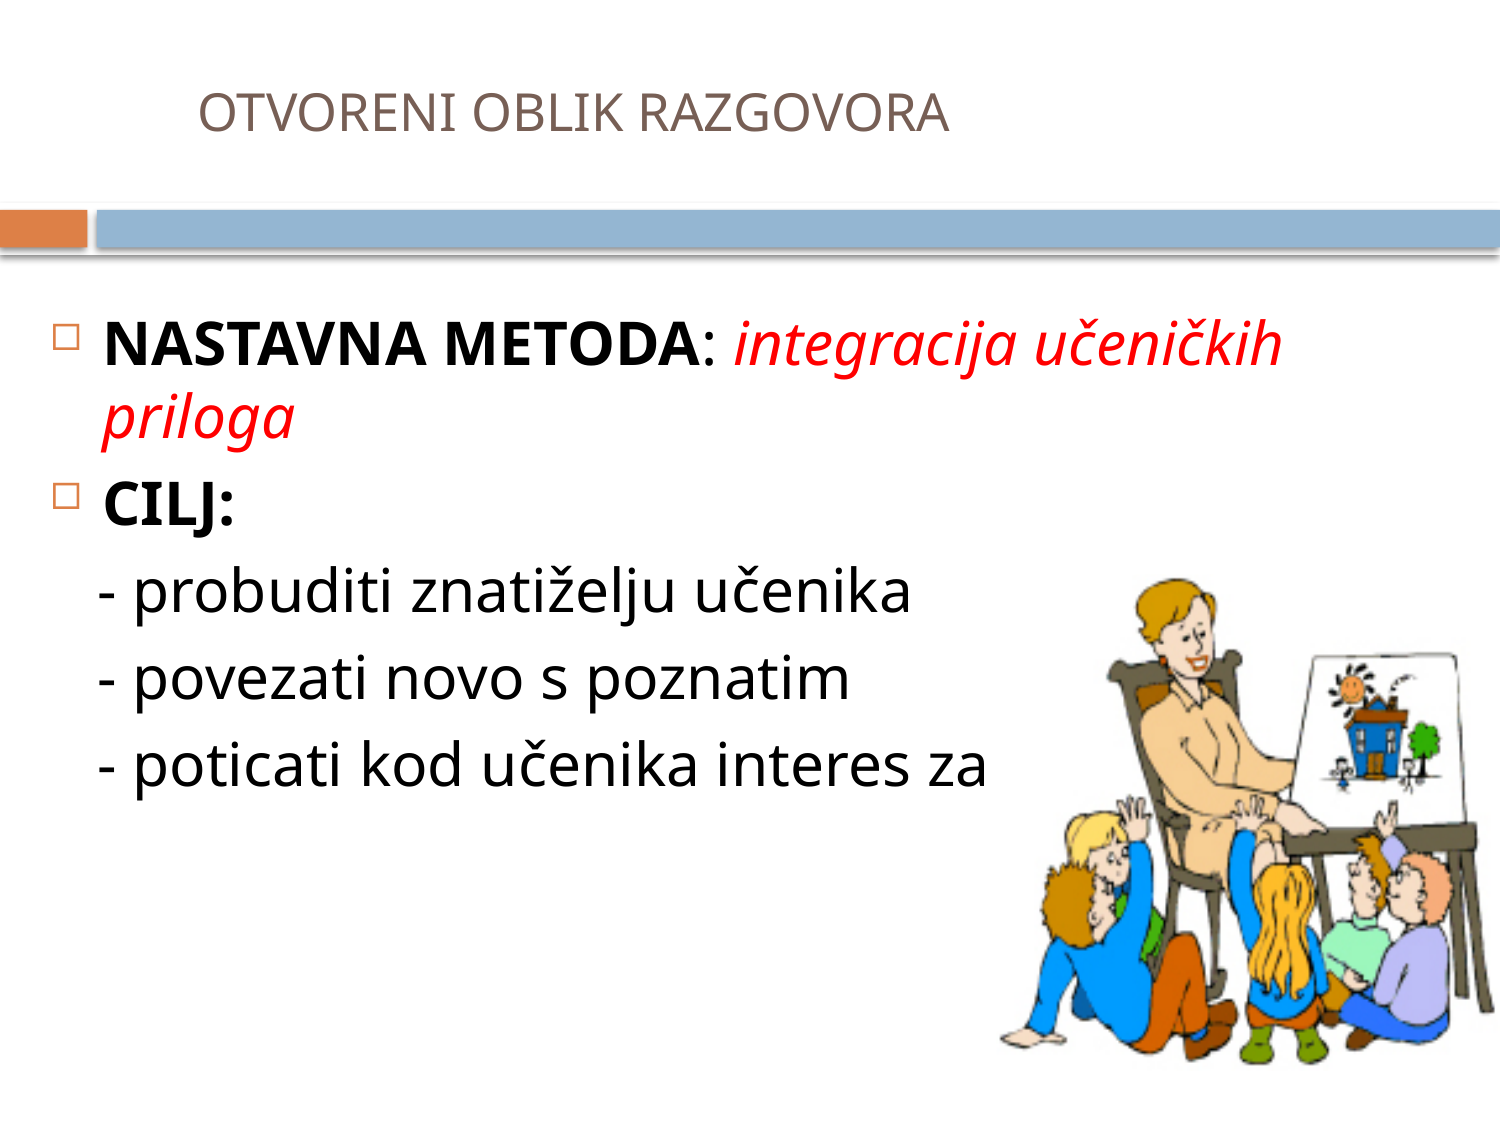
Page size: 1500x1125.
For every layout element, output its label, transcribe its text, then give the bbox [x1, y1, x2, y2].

picture [995, 573, 1500, 1071]
list NASTAVNA METODA: integracija učeničkih priloga CILJ: - probuditi znatiželju učenika - povezati novo s poznatim - poticati kod učenika interes za temu [34, 210, 1431, 868]
title OTVORENI OBLIK RAZGOVORA [58, 70, 1459, 151]
